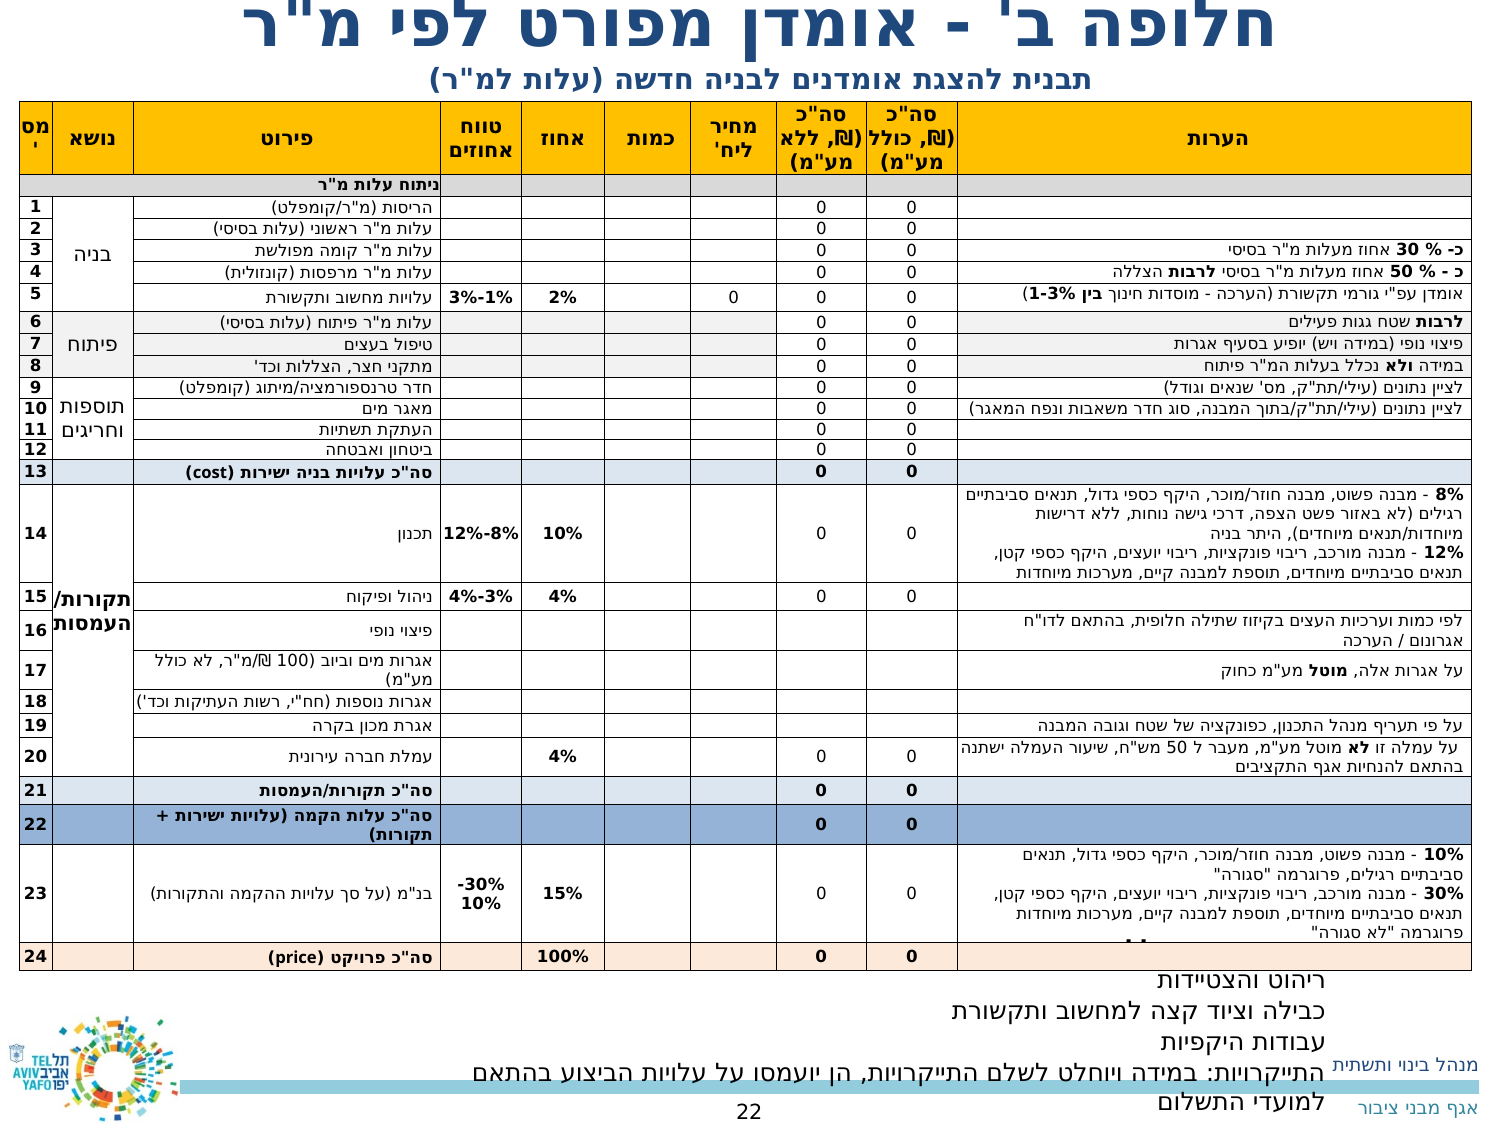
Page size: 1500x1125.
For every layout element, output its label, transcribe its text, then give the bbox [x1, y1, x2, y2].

table_cell [605, 714, 690, 737]
table_cell 0 [867, 197, 957, 218]
table_cell 1%-3% [441, 284, 521, 311]
table_cell לפי כמות וערכיות העצים בקיזוז שתילה חלופית, בהתאם לדו"ח אגרונום / הערכה [958, 611, 1471, 650]
table_cell [522, 399, 604, 419]
table_header אחוז [522, 102, 604, 174]
table_cell [958, 197, 1471, 218]
table_cell 7 [20, 334, 52, 355]
table_cell [441, 356, 521, 377]
table_cell 0 [777, 943, 866, 970]
table_cell [522, 651, 604, 689]
table_cell [958, 460, 1471, 484]
table_cell [522, 777, 604, 804]
table_cell [522, 805, 604, 844]
table_cell [441, 262, 521, 283]
table_cell תקורות/ העמסות [53, 485, 133, 737]
table_cell [605, 943, 690, 970]
table_cell [441, 197, 521, 218]
table_cell [441, 651, 521, 689]
table_cell [441, 440, 521, 459]
table_cell 23 [20, 845, 52, 942]
table_cell [777, 175, 866, 196]
table_cell תכנון [134, 485, 440, 582]
table_cell 4 [20, 262, 52, 283]
table_cell [691, 378, 776, 398]
table_cell כ- % 30 אחוז מעלות מ"ר בסיסי [958, 240, 1471, 261]
table_cell אומדן עפ"י גורמי תקשורת (הערכה - מוסדות חינוך בין 1-3%) [958, 284, 1471, 311]
table_cell [691, 334, 776, 355]
table_cell [441, 399, 521, 419]
table_cell [958, 777, 1471, 804]
table_cell 19 [20, 714, 52, 737]
table_cell [605, 777, 690, 804]
table_cell 0 [867, 805, 957, 844]
table_cell עמלת חברה עירונית [134, 738, 440, 776]
table_cell [53, 943, 133, 970]
table_cell [605, 334, 690, 355]
table_header פירוט [134, 102, 440, 174]
table_cell [958, 805, 1471, 844]
table_cell עלויות מחשוב ותקשורת [134, 284, 440, 311]
text_box חלופה ב' - אומדן מפורט לפי מ"ר תבנית להצגת אומדנים לבניה חדשה (עלות למ"ר) [0, 0, 1500, 90]
table_cell [605, 583, 690, 610]
table_cell [605, 485, 690, 582]
table_cell 0 [867, 334, 957, 355]
table_cell [691, 240, 776, 261]
table_cell 0 [867, 460, 957, 484]
table_cell 8% - מבנה פשוט, מבנה חוזר/מוכר, היקף כספי גדול, תנאים סביבתיים רגילים (לא באזור פשט הצפה, דרכי גישה נוחות, ללא דרישות מיוחדות/תנאים מיוחדים), היתר בניה 12% - מבנה מורכב, ריבוי פונקציות, ריבוי יועצים, היקף כספי קטן, תנאים סביבתיים מיוחדים, תוספת למבנה קיים, מערכות מיוחדות [958, 485, 1471, 582]
table_cell 10% [522, 485, 604, 582]
table_cell סה"כ פרויקט (price) [134, 943, 440, 970]
table_cell [605, 219, 690, 239]
table_cell בניה [53, 197, 133, 311]
table_cell 2% [522, 284, 604, 311]
table_cell 0 [867, 378, 957, 398]
table_header מס' [20, 102, 52, 174]
table_cell [867, 175, 957, 196]
table_cell [691, 356, 776, 377]
table_cell סה"כ עלות הקמה (עלויות ישירות + תקורות) [134, 805, 440, 844]
table_cell 11 [20, 419, 52, 439]
table_cell [691, 312, 776, 333]
table_cell חדר טרנספורמציה/מיתוג (קומפלט) [134, 378, 440, 398]
table_cell [441, 738, 521, 776]
table_cell על אגרות אלה, מוטל מע"מ כחוק [958, 651, 1471, 689]
table_cell 18 [20, 690, 52, 713]
table_cell סה"כ עלויות בניה ישירות (cost) [134, 460, 440, 484]
table_cell 8%-12% [441, 485, 521, 582]
table_cell 100% [522, 943, 604, 970]
table_cell מאגר מים [134, 399, 440, 419]
table_cell [53, 460, 133, 484]
table_cell [691, 583, 776, 610]
table_cell אגרות נוספות (חח"י, רשות העתיקות וכד') [134, 690, 440, 713]
table_cell לציין נתונים (עילי/תת"ק, מס' שנאים וגודל) [958, 378, 1471, 398]
table_cell [441, 943, 521, 970]
table_cell [605, 440, 690, 459]
table_cell [605, 356, 690, 377]
table_cell [691, 197, 776, 218]
table_header סה"כ (₪, כולל מע"מ) [867, 102, 957, 174]
table_cell [605, 420, 690, 439]
table_cell [53, 845, 133, 942]
table_cell ניהול ופיקוח [134, 583, 440, 610]
table_cell [605, 460, 690, 484]
table_cell כ - % 50 אחוז מעלות מ"ר בסיסי לרבות הצללה [958, 262, 1471, 283]
table_cell [53, 805, 133, 844]
table_cell [691, 651, 776, 689]
table_cell [691, 420, 776, 439]
table_cell [691, 440, 776, 459]
table_cell 0 [867, 219, 957, 239]
table_cell [867, 651, 957, 689]
table_cell פיצוי נופי [134, 611, 440, 650]
table_cell [441, 777, 521, 804]
table_cell [691, 777, 776, 804]
table_cell [867, 611, 957, 650]
table_cell בנ"מ (על סך עלויות ההקמה והתקורות) [134, 845, 440, 942]
table_cell [691, 738, 776, 776]
table_cell [691, 460, 776, 484]
table_cell [522, 334, 604, 355]
table_cell [605, 611, 690, 650]
table_cell [53, 777, 133, 804]
table_header כמות [605, 102, 690, 174]
table_cell 22 [20, 805, 52, 844]
table_cell 0 [777, 440, 866, 459]
table_cell 12 [20, 440, 52, 459]
table_cell [958, 943, 1471, 970]
table_cell 0 [867, 312, 957, 333]
table_cell 0 [867, 420, 957, 439]
table_cell [522, 312, 604, 333]
table_cell [605, 651, 690, 689]
table_cell 0 [777, 777, 866, 804]
table_cell [522, 611, 604, 650]
table_cell 0 [867, 485, 957, 582]
table_cell אגרת מכון בקרה [134, 714, 440, 737]
table_cell [777, 714, 866, 737]
table_cell 0 [867, 943, 957, 970]
table_cell [53, 737, 133, 776]
table_cell 0 [777, 219, 866, 239]
table_cell 0 [867, 440, 957, 459]
table_cell [691, 943, 776, 970]
table_cell 0 [777, 312, 866, 333]
table_cell 20 [20, 738, 52, 776]
table_cell [522, 356, 604, 377]
table_cell [605, 284, 690, 311]
table_cell [441, 690, 521, 713]
table_cell [441, 334, 521, 355]
table_cell ריהוט והצטיידות [411, 971, 1328, 995]
table_cell [867, 714, 957, 737]
table_cell 4% [522, 583, 604, 610]
table_cell [691, 714, 776, 737]
table_header מחיר ליח' [691, 102, 776, 174]
table_cell [522, 714, 604, 737]
table_cell עלות מ"ר ראשוני (עלות בסיסי) [134, 219, 440, 239]
table_cell אגרות מים וביוב (100 ₪/מ"ר, לא כולל מע"מ) [134, 651, 440, 689]
table_cell 0 [867, 356, 957, 377]
table_cell לרבות שטח גגות פעילים [958, 312, 1471, 333]
table_cell עלות מ"ר פיתוח (עלות בסיסי) [134, 312, 440, 333]
table_cell 24 [20, 943, 52, 970]
table_cell פיצוי נופי (במידה ויש) יופיע בסעיף אגרות [958, 334, 1471, 355]
table_cell 0 [867, 240, 957, 261]
table_cell 0 [777, 460, 866, 484]
table_header נושא [53, 102, 133, 174]
table_cell מתקני חצר, הצללות וכד' [134, 356, 440, 377]
table_cell 0 [777, 240, 866, 261]
table_cell ביטחון ואבטחה [134, 440, 440, 459]
table_cell 6 [20, 312, 52, 333]
table_cell [441, 240, 521, 261]
table_cell 0 [867, 583, 957, 610]
table_cell 0 [691, 284, 776, 311]
table_cell הריסות (מ"ר/קומפלט) [134, 197, 440, 218]
table_cell [441, 420, 521, 439]
table_cell 0 [777, 284, 866, 311]
table_cell לציין נתונים (עילי/תת"ק/בתוך המבנה, סוג חדר משאבות ונפח המאגר) [958, 399, 1471, 419]
table_cell [605, 175, 690, 196]
table_cell 4% [522, 738, 604, 776]
table_cell [441, 611, 521, 650]
table_header הערות [958, 102, 1471, 174]
table_cell 5 [20, 284, 52, 311]
table_cell 0 [867, 262, 957, 283]
table_cell [441, 175, 521, 196]
table_cell ניתוח עלות מ"ר [20, 175, 440, 196]
table_cell [522, 219, 604, 239]
table_cell [691, 805, 776, 844]
table_cell [605, 738, 690, 776]
table_cell 0 [867, 738, 957, 776]
table_cell [605, 240, 690, 261]
table_cell [605, 805, 690, 844]
table_cell [605, 845, 690, 942]
table_cell 17 [20, 651, 52, 689]
table_cell 9 [20, 378, 52, 398]
table_cell 3%-4% [441, 583, 521, 610]
table_cell [691, 219, 776, 239]
table_cell על עמלה זו לא מוטל מע"מ, מעבר ל 50 מש"ח, שיעור העמלה ישתנה בהתאם להנחיות אגף התקציבים [958, 738, 1471, 776]
table_cell 0 [867, 777, 957, 804]
table_cell 0 [777, 334, 866, 355]
picture [7, 1013, 180, 1123]
table_cell כבילה וציוד קצה למחשוב ותקשורת [411, 995, 1328, 1026]
table_cell 15% [522, 845, 604, 942]
table_cell [691, 485, 776, 582]
table_cell [441, 460, 521, 484]
table_cell [441, 805, 521, 844]
table_cell [958, 583, 1471, 610]
table_cell [522, 262, 604, 283]
table_cell פיתוח [53, 312, 133, 377]
table_cell סה"כ תקורות/העמסות [134, 777, 440, 804]
table_cell [691, 262, 776, 283]
table_cell [958, 440, 1471, 459]
table_cell [691, 611, 776, 650]
table_cell [867, 690, 957, 713]
table_cell 30%-10% [441, 845, 521, 942]
table_cell 10 [20, 399, 52, 419]
table_cell 14 [20, 485, 52, 582]
table_cell [777, 690, 866, 713]
table_cell [605, 690, 690, 713]
table_cell 0 [777, 485, 866, 582]
table_cell [441, 312, 521, 333]
table_cell 0 [777, 845, 866, 942]
table_cell התייקרויות: במידה ויוחלט לשלם התייקרויות, הן יועמסו על עלויות הביצוע בהתאם למועדי התשלום [411, 1056, 1328, 1117]
table_cell [522, 690, 604, 713]
table_cell [605, 312, 690, 333]
table_cell תוספות וחריגים [53, 378, 133, 459]
table_cell 0 [777, 378, 866, 398]
table_cell [691, 690, 776, 713]
table_cell [522, 240, 604, 261]
table_cell [605, 399, 690, 419]
table_cell [522, 378, 604, 398]
table_cell 1 [20, 197, 52, 218]
table_cell 0 [867, 845, 957, 942]
table_cell [522, 175, 604, 196]
table_cell 3 [20, 240, 52, 261]
table_cell [691, 175, 776, 196]
table_cell [522, 460, 604, 484]
table_cell 0 [777, 197, 866, 218]
table_cell 13 [20, 460, 52, 484]
table_cell [522, 197, 604, 218]
table_cell [958, 690, 1471, 713]
table_cell [605, 262, 690, 283]
table_cell [441, 714, 521, 737]
table_cell 16 [20, 611, 52, 650]
table_cell 8 [20, 356, 52, 377]
table_cell [777, 611, 866, 650]
table_cell 0 [777, 420, 866, 439]
table_header סה"כ (₪, ללא מע"מ) [777, 102, 866, 174]
table_cell [441, 378, 521, 398]
table_cell 0 [777, 262, 866, 283]
table_cell [441, 219, 521, 239]
table_cell 15 [20, 583, 52, 610]
table_cell העתקת תשתיות [134, 420, 440, 439]
table_cell במידה ולא נכלל בעלות המ"ר פיתוח [958, 356, 1471, 377]
table_cell 0 [777, 399, 866, 419]
table_cell [958, 175, 1471, 196]
table_cell [958, 420, 1471, 439]
table_cell [605, 378, 690, 398]
table_cell 10% - מבנה פשוט, מבנה חוזר/מוכר, היקף כספי גדול, תנאים סביבתיים רגילים, פרוגרמה "סגורה" 30% - מבנה מורכב, ריבוי פונקציות, ריבוי יועצים, היקף כספי קטן, תנאים סביבתיים מיוחדים, תוספת למבנה קיים, מערכות מיוחדות פרוגרמה "לא סגורה" [958, 845, 1471, 942]
table_cell עלות מ"ר מרפסות (קונזולית) [134, 262, 440, 283]
table_cell 0 [777, 805, 866, 844]
table_cell [777, 651, 866, 689]
table_cell על פי תעריף מנהל התכנון, כפונקציה של שטח וגובה המבנה [958, 714, 1471, 737]
table_cell 0 [867, 399, 957, 419]
table_cell [691, 399, 776, 419]
table_cell [522, 420, 604, 439]
table_cell עבודות היקפיות [411, 1026, 1328, 1056]
table_cell [522, 440, 604, 459]
table_cell 21 [20, 777, 52, 804]
table_header טווח אחוזים [441, 102, 521, 174]
table_cell 0 [777, 583, 866, 610]
table_cell [691, 845, 776, 942]
table_cell [605, 197, 690, 218]
table_cell 0 [777, 738, 866, 776]
table_cell 0 [867, 284, 957, 311]
table_cell 0 [777, 356, 866, 377]
table_cell [958, 219, 1471, 239]
table_cell עלות מ"ר קומה מפולשת [134, 240, 440, 261]
table_cell 2 [20, 219, 52, 239]
table_cell טיפול בעצים [134, 334, 440, 355]
